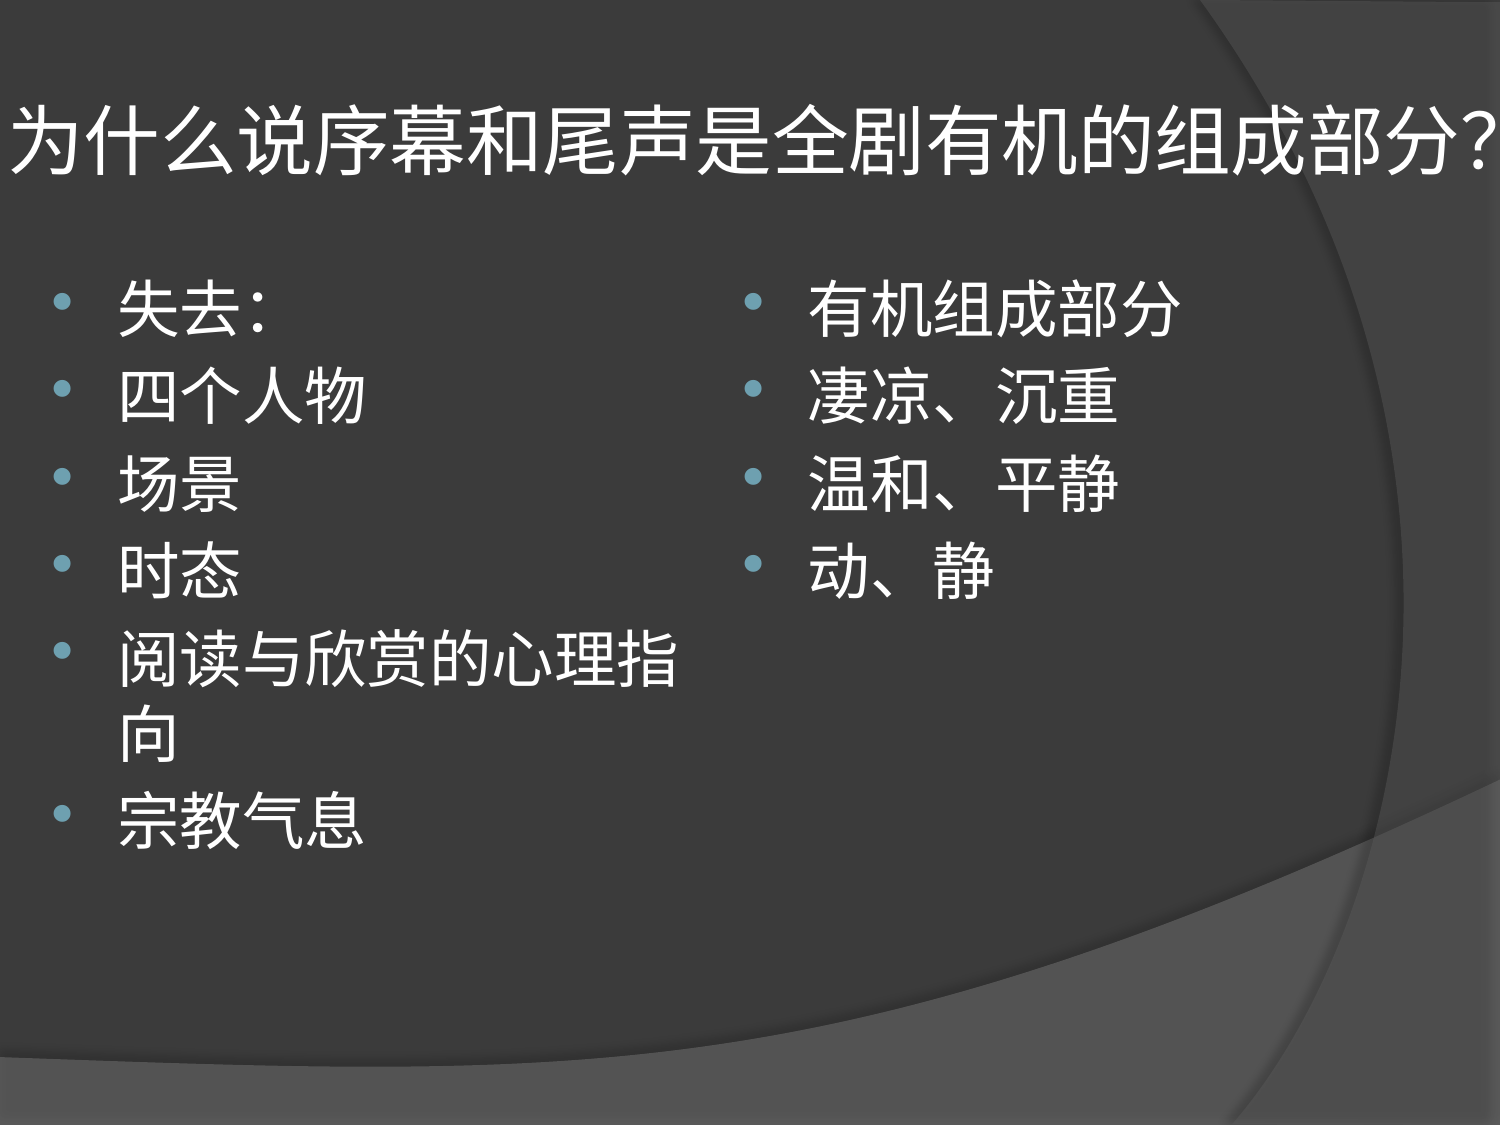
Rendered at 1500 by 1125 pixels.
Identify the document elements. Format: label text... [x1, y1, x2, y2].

list 失去： 四个人物 场景 时态 阅读与欣赏的心理指向 宗教气息 有机组成部分 凄凉、沉重 温和、平静 动、静 [33, 262, 1445, 1005]
title 为什么说序幕和尾声是全剧有机的组成部分？ [0, 45, 1500, 233]
